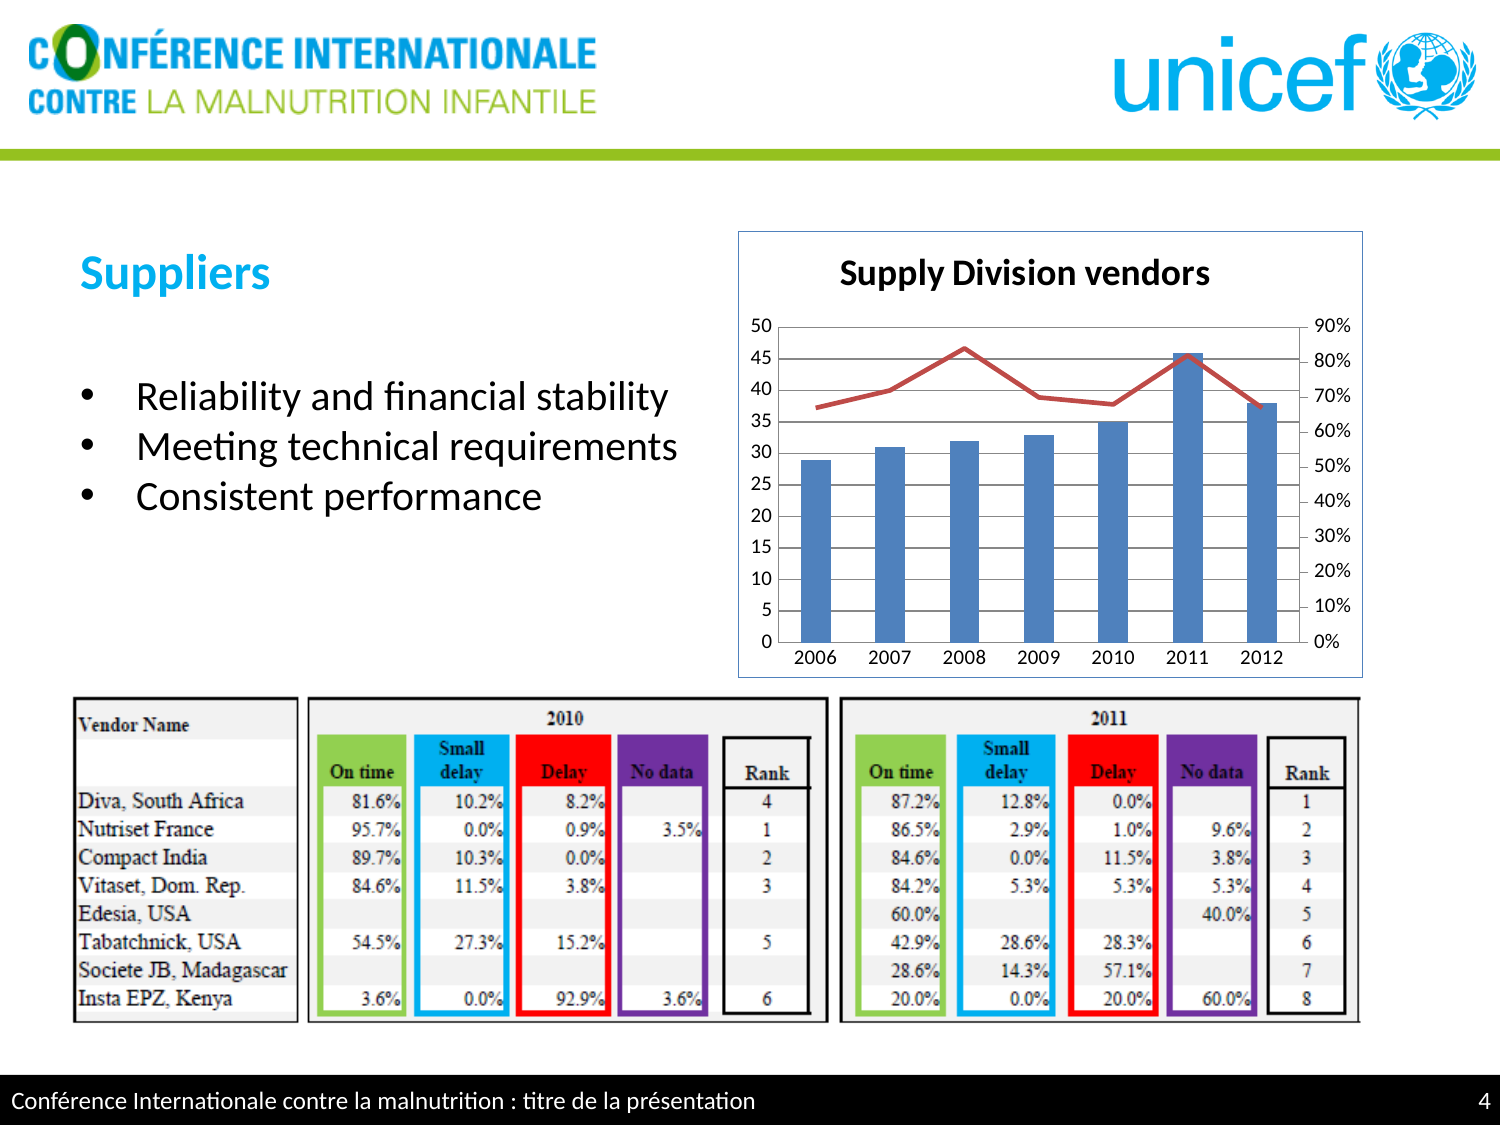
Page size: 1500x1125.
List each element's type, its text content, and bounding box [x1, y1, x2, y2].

picture [29, 24, 597, 115]
picture [1104, 17, 1483, 130]
text_box [775, 1073, 1156, 1125]
picture [64, 680, 1378, 1045]
text_box [0, 147, 1500, 163]
footer Conférence Internationale contre la malnutrition : titre de la présentation [0, 1069, 775, 1125]
text_box Suppliers Reliability and financial stability Meeting technical requirements Consistent performance [65, 231, 735, 587]
chart [737, 231, 1364, 679]
slide_number 4 [1156, 1069, 1500, 1125]
